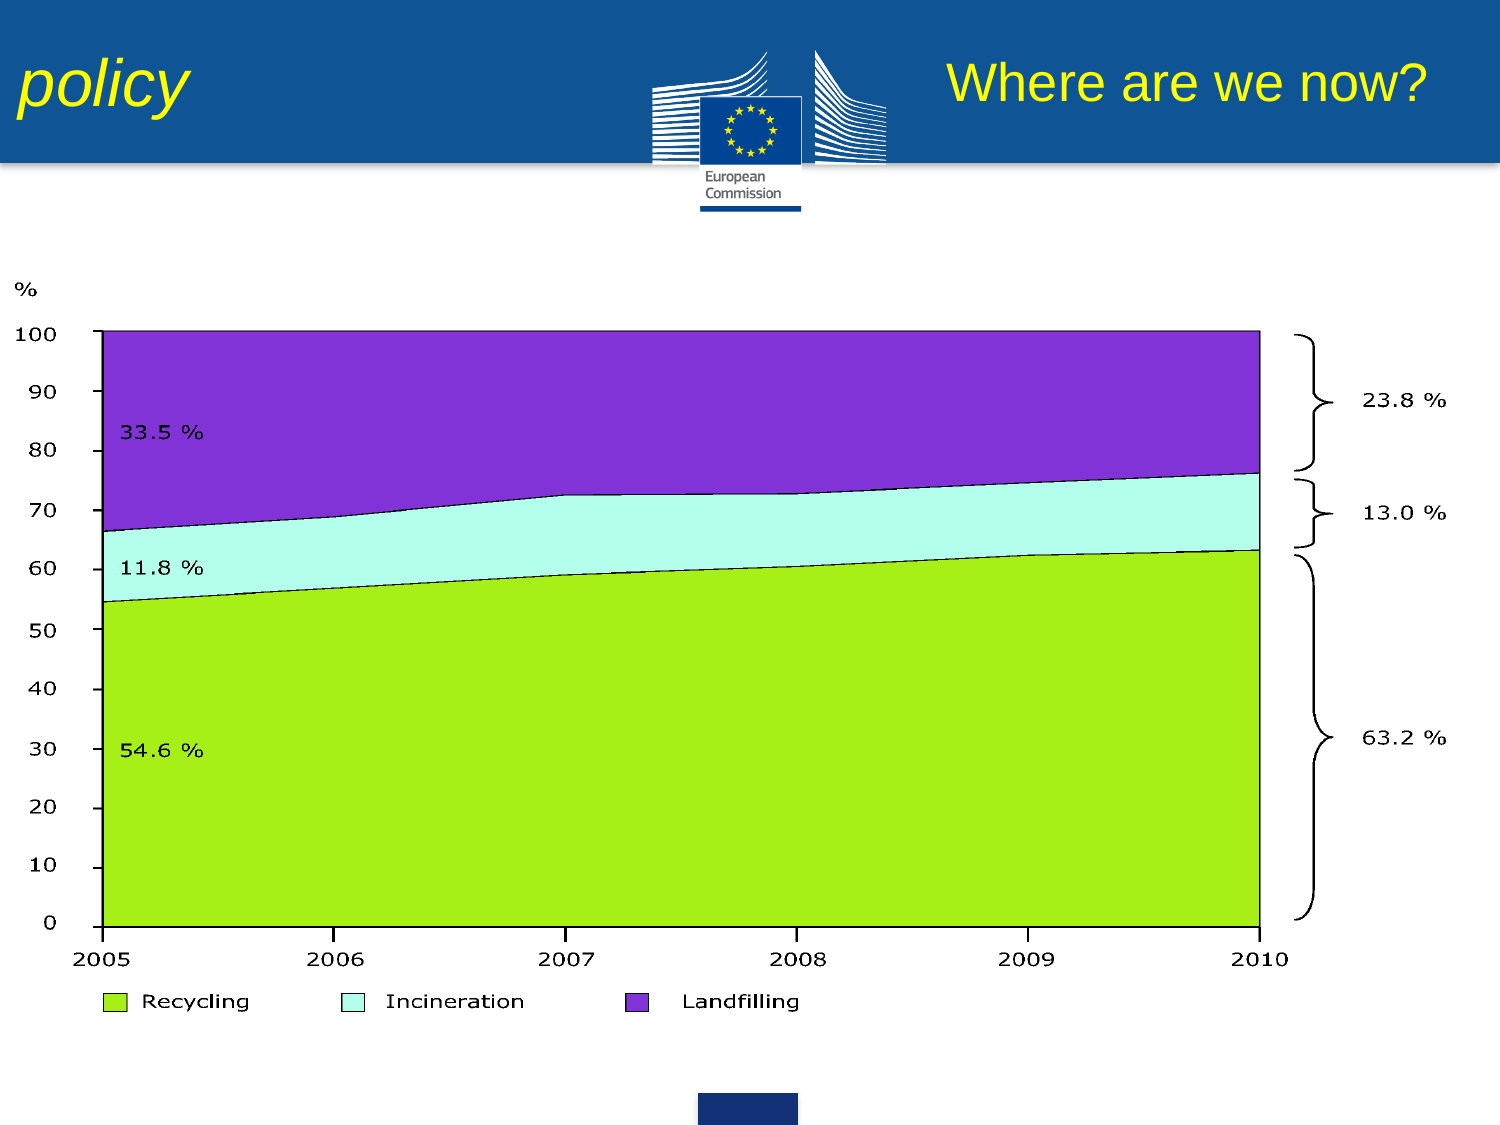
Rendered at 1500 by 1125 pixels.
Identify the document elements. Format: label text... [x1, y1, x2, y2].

picture [13, 280, 1448, 1012]
text_box policy [4, 32, 205, 128]
text_box Where are we now? [931, 40, 1445, 121]
